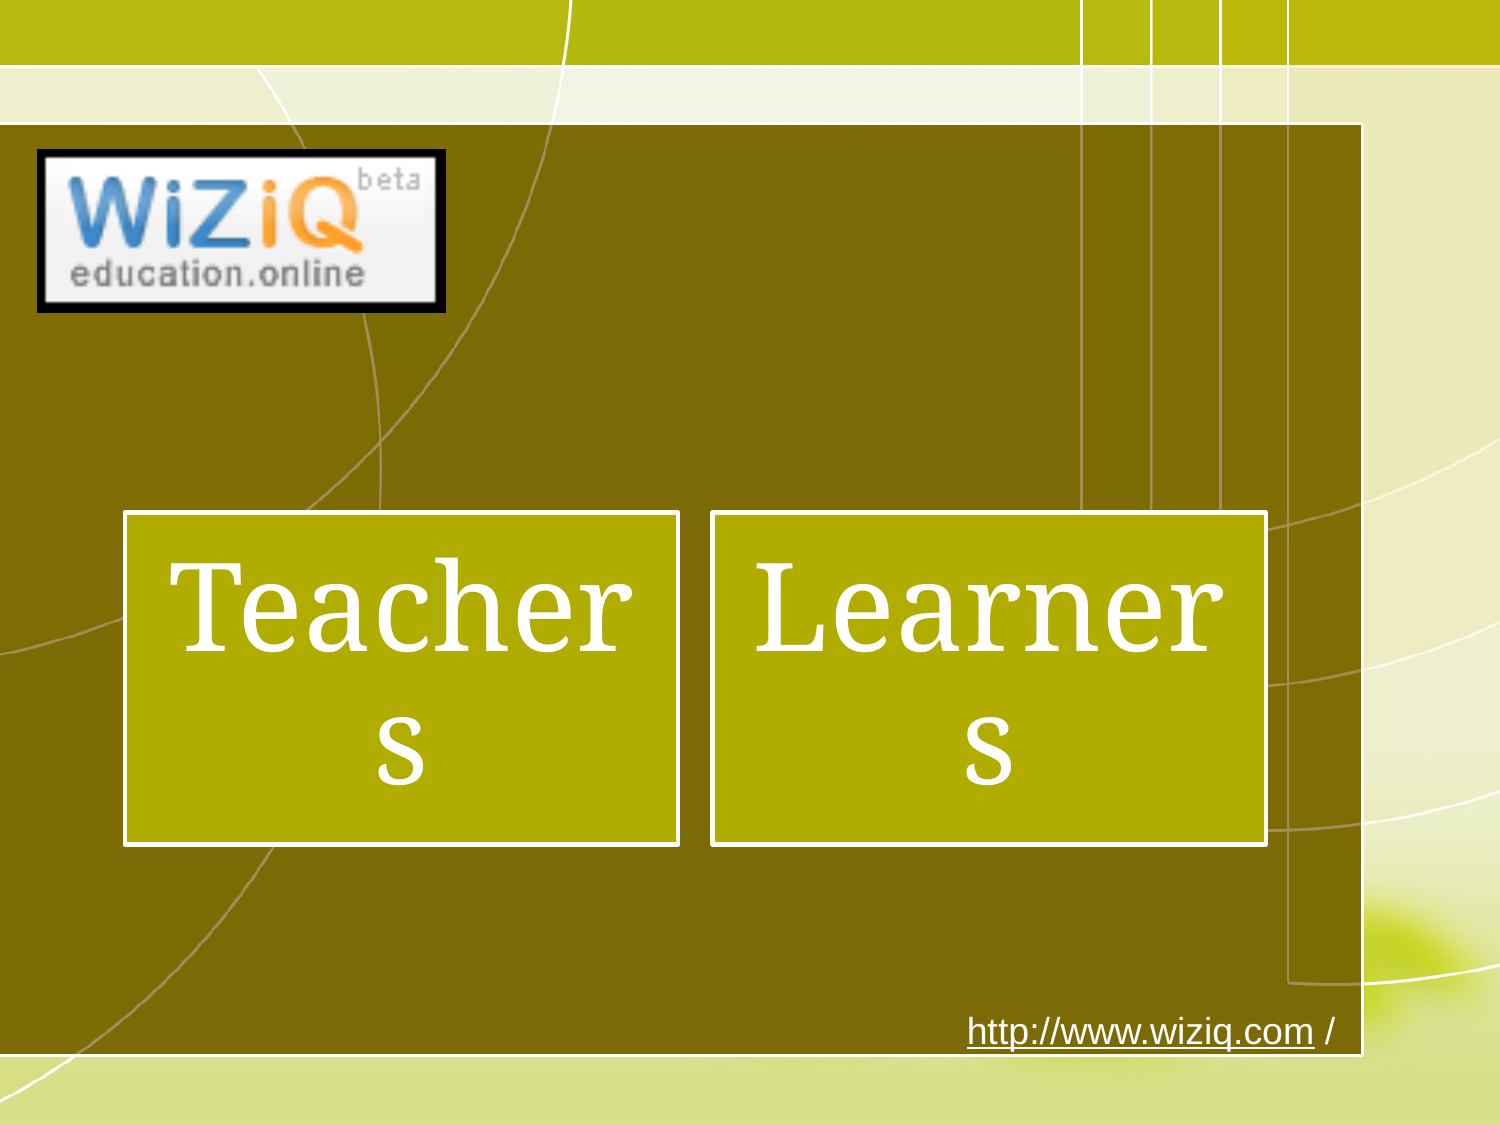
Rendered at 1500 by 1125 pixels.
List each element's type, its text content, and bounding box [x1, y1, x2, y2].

picture [0, 0, 1500, 1125]
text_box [124, 349, 1288, 1017]
text_box http://www.wiziq.com / [952, 999, 1351, 1060]
